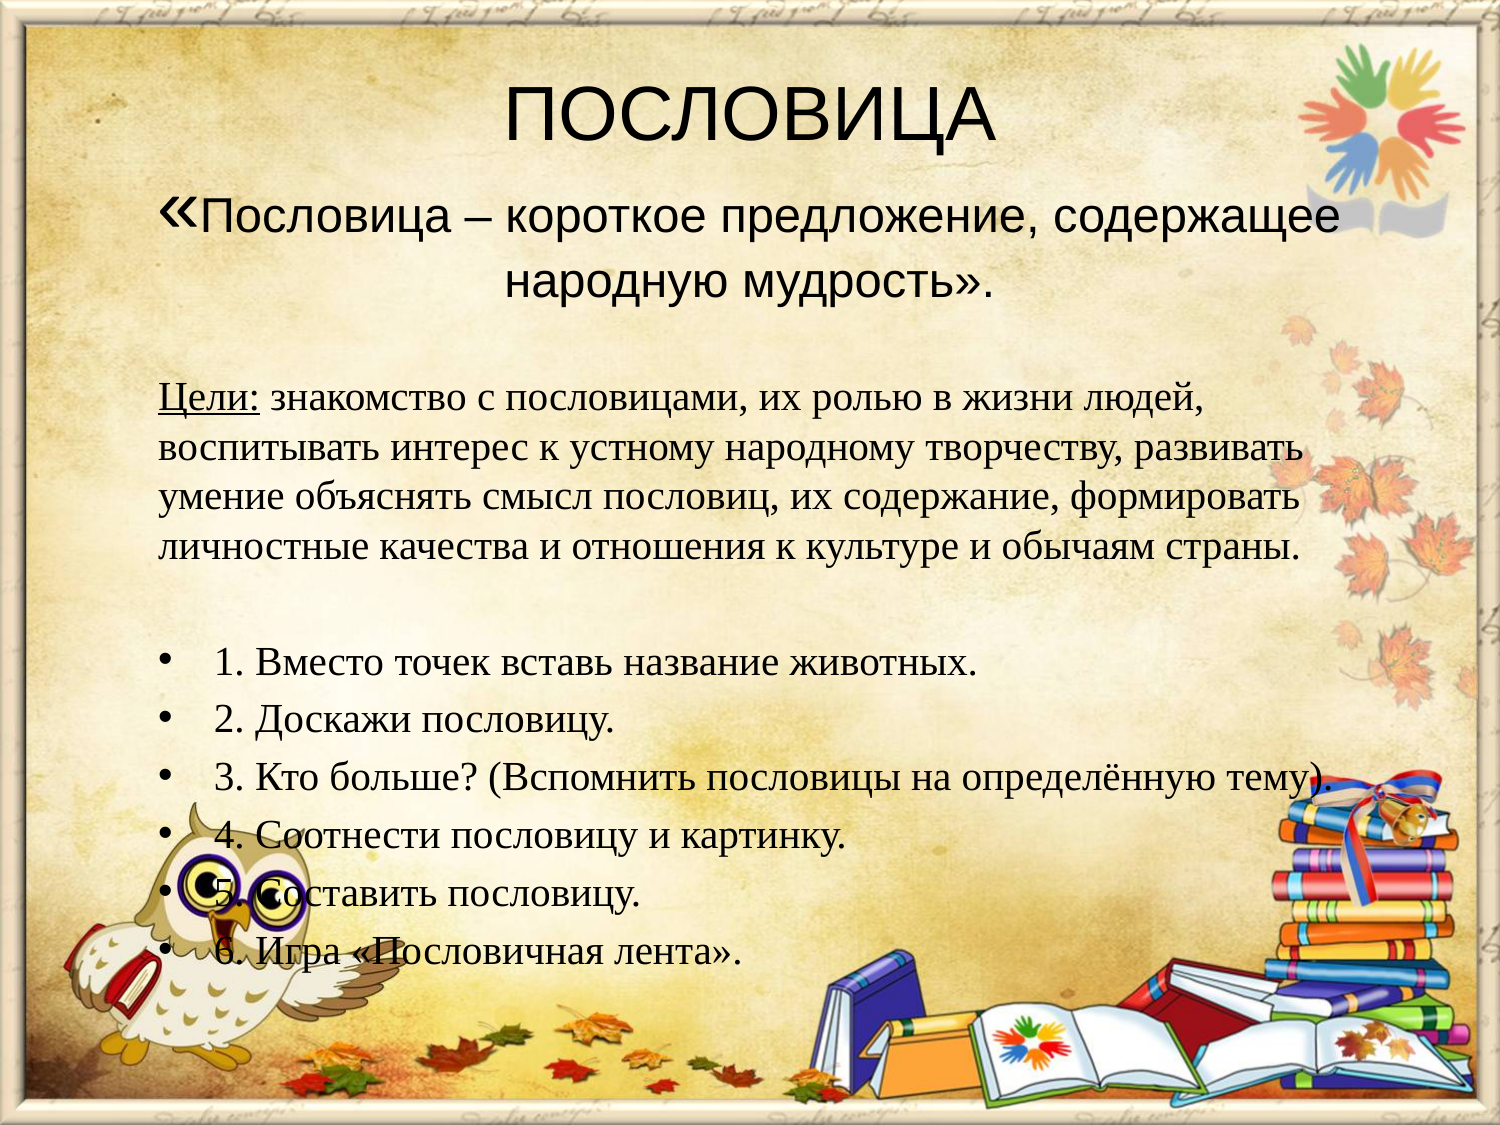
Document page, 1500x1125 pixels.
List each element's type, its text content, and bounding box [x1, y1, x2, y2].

list Цели: знакомство с пословицами, их ролью в жизни людей, воспитывать интерес к устному народному творчеству, развивать умение объяснять смысл пословиц, их содержание, формировать личностные качества и отношения к культуре и обычаям страны. 1. Вместо точек вставь название животных. 2. Доскажи пословицу. 3. Кто больше? (Вспомнить пословицы на определённую тему). 4. Соотнести пословицу и картинку. 5. Составить пословицу. 6. Игра «Пословичная лента». [143, 361, 1359, 1005]
picture [0, 0, 1500, 1125]
title ПОСЛОВИЦА «Пословица – короткое предложение, содержащее народную мудрость». [75, 55, 1425, 315]
